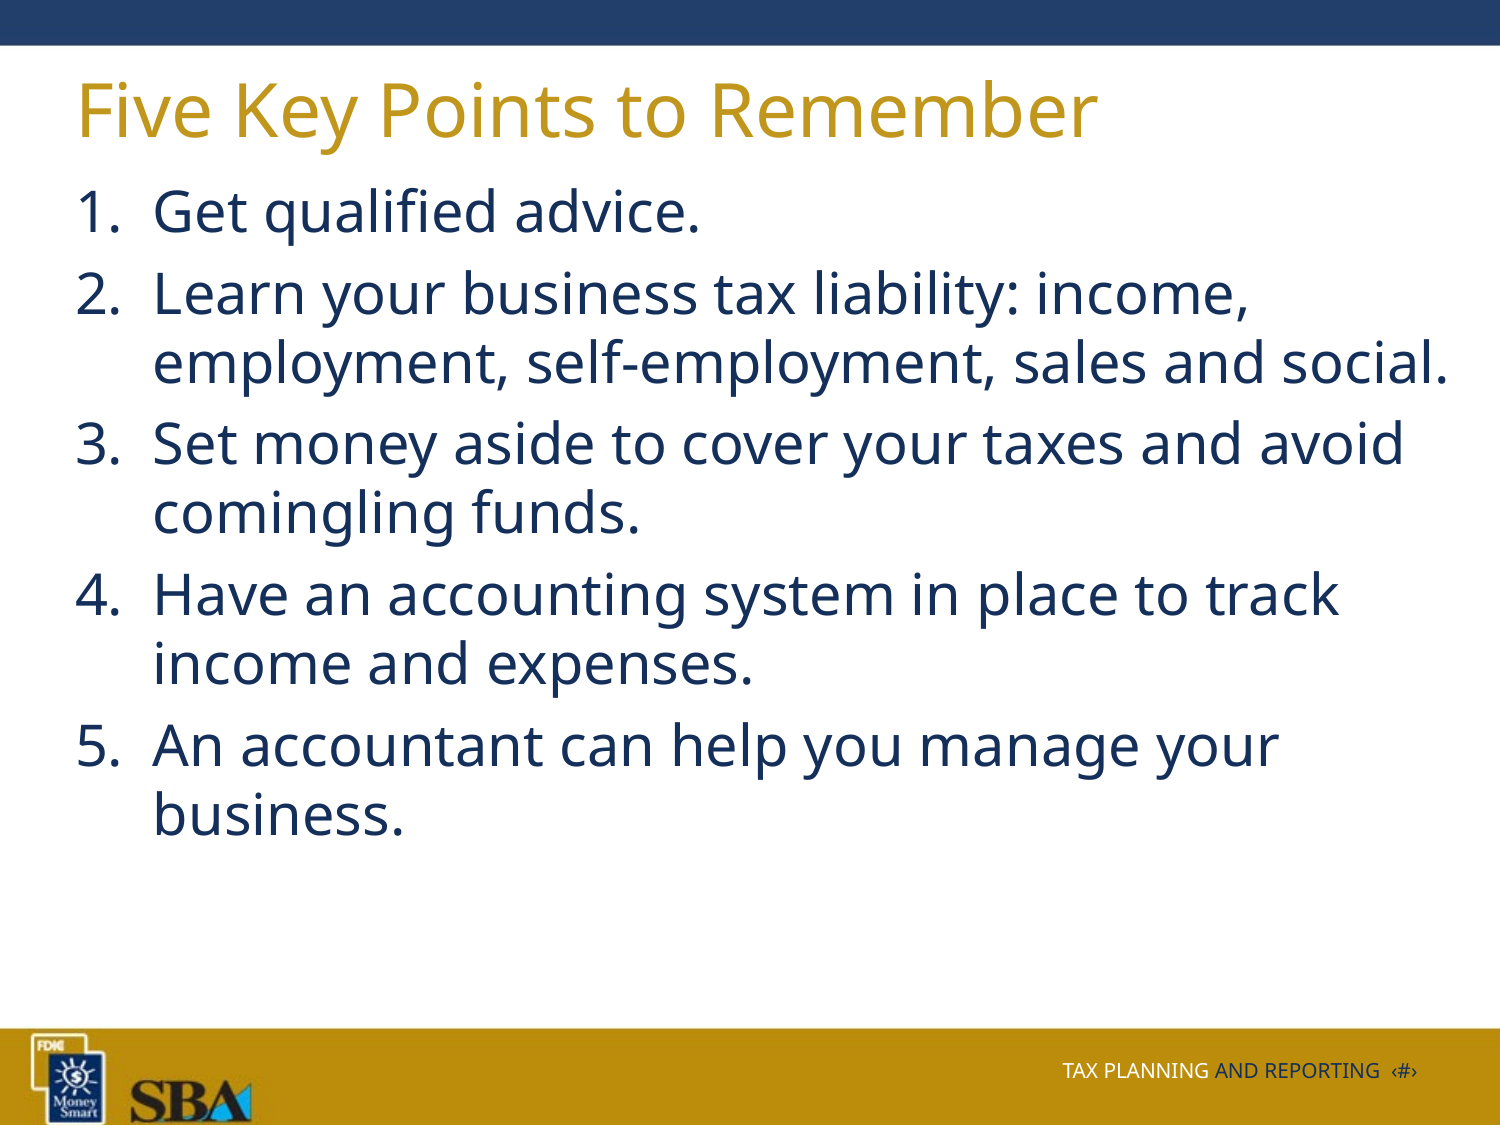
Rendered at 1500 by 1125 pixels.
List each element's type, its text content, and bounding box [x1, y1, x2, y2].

list Get qualified advice. Learn your business tax liability: income, employment, self-employment, sales and social. Set money aside to cover your taxes and avoid comingling funds. Have an accounting system in place to track income and expenses. An accountant can help you manage your business. [74, 174, 1463, 876]
title Five Key Points to Remember [74, 61, 1426, 163]
picture [0, 0, 1500, 1125]
